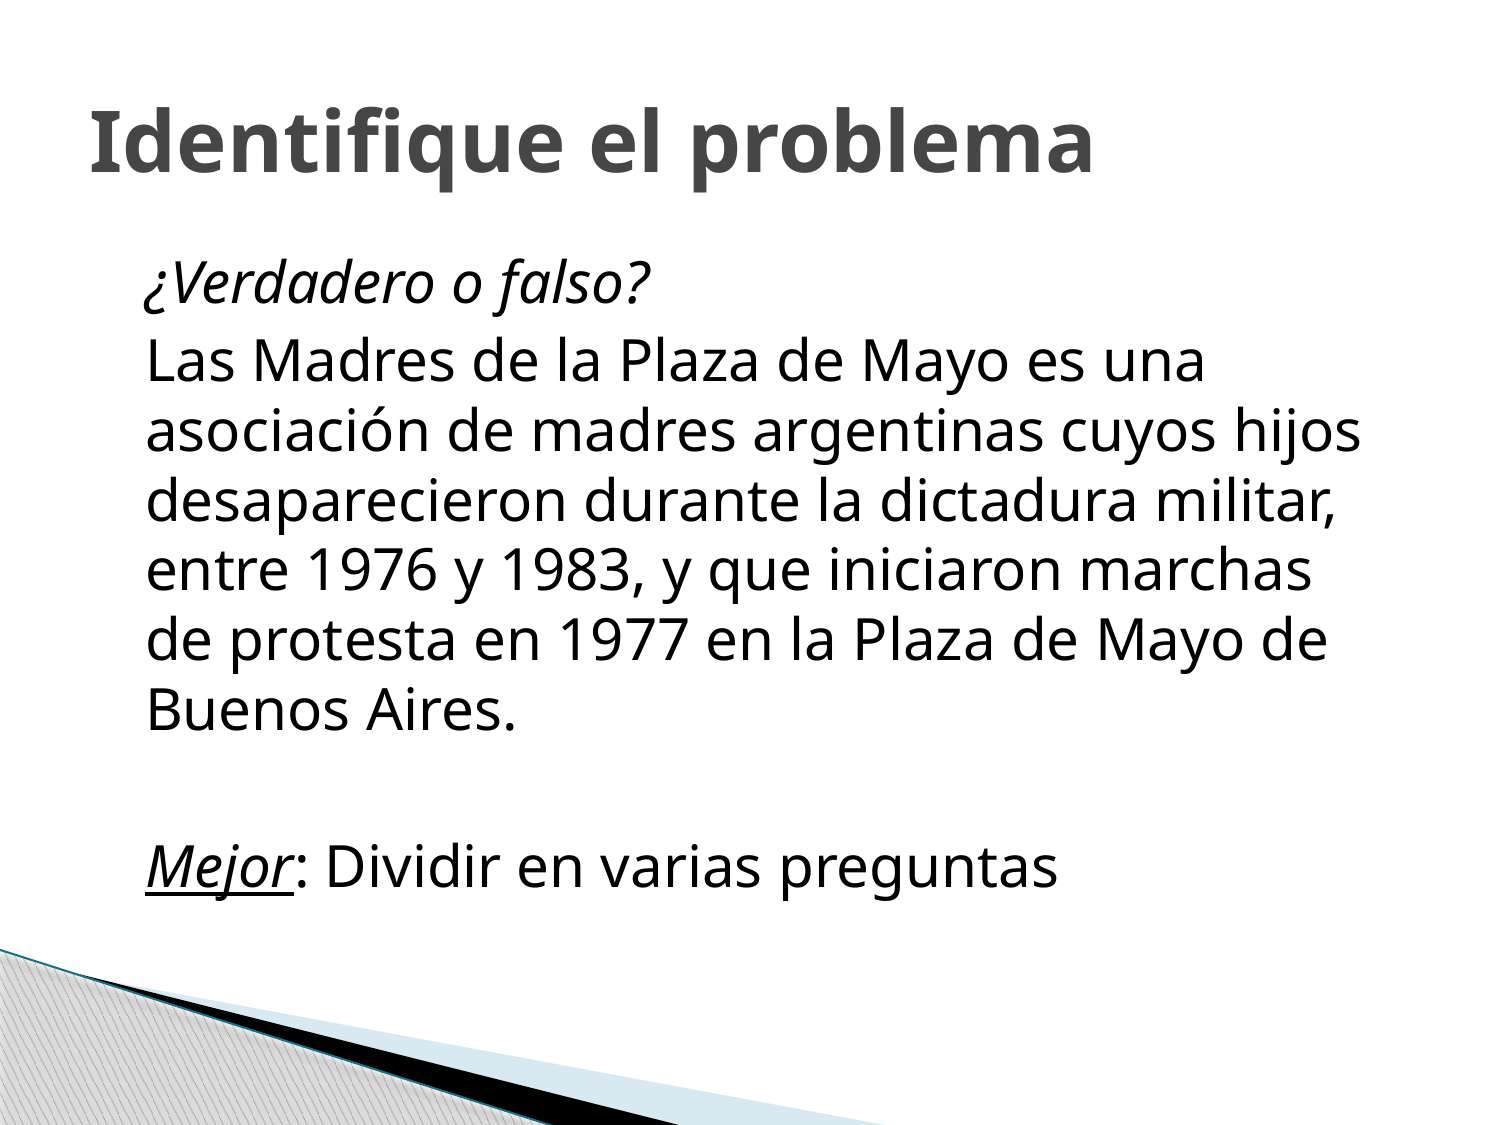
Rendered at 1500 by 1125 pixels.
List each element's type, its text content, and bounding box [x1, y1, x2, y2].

title Identifique el problema [75, 45, 1425, 233]
list ¿Verdadero o falso? Las Madres de la Plaza de Mayo es una asociación de madres argentinas cuyos hijos desaparecieron durante la dictadura militar, entre 1976 y 1983, y que iniciaron marchas de protesta en 1977 en la Plaza de Mayo de Buenos Aires. Mejor: Dividir en varias preguntas [112, 237, 1388, 980]
